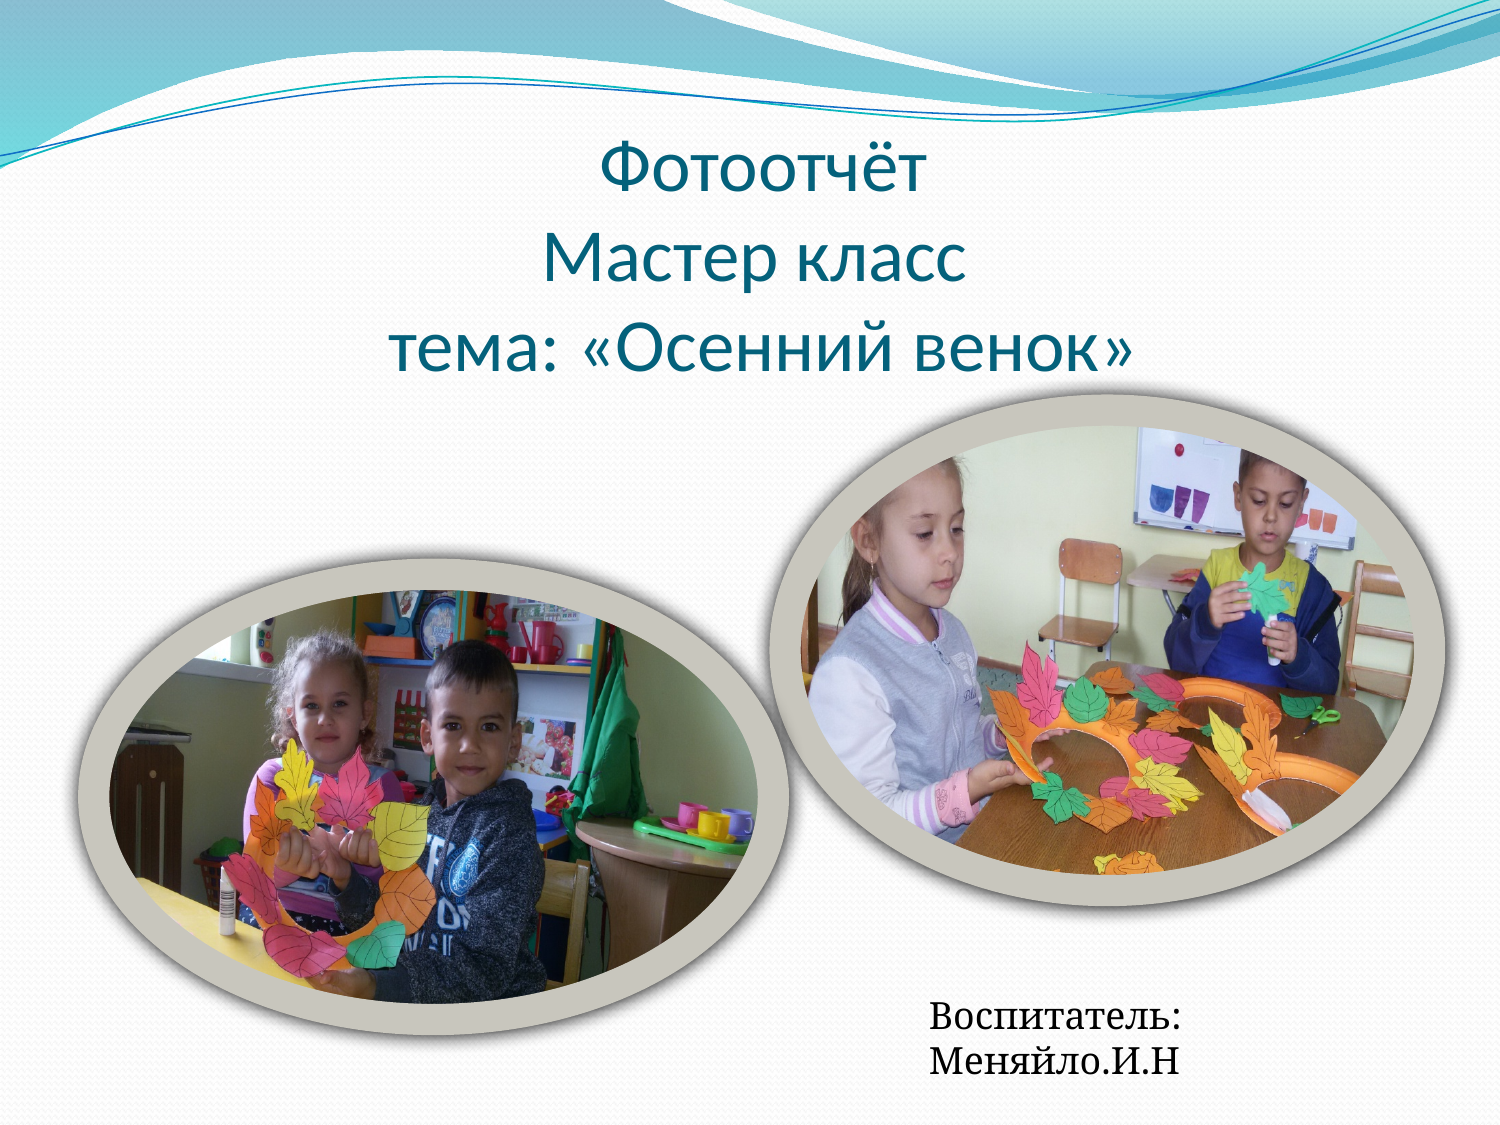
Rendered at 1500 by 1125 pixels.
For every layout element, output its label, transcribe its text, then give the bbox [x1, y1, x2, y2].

title Фотоотчёт Мастер класс тема: «Осенний венок» [82, 152, 1445, 387]
text_box Воспитатель: Меняйло.И.Н [913, 984, 1407, 1090]
picture [93, 573, 774, 1020]
picture [784, 409, 1430, 891]
